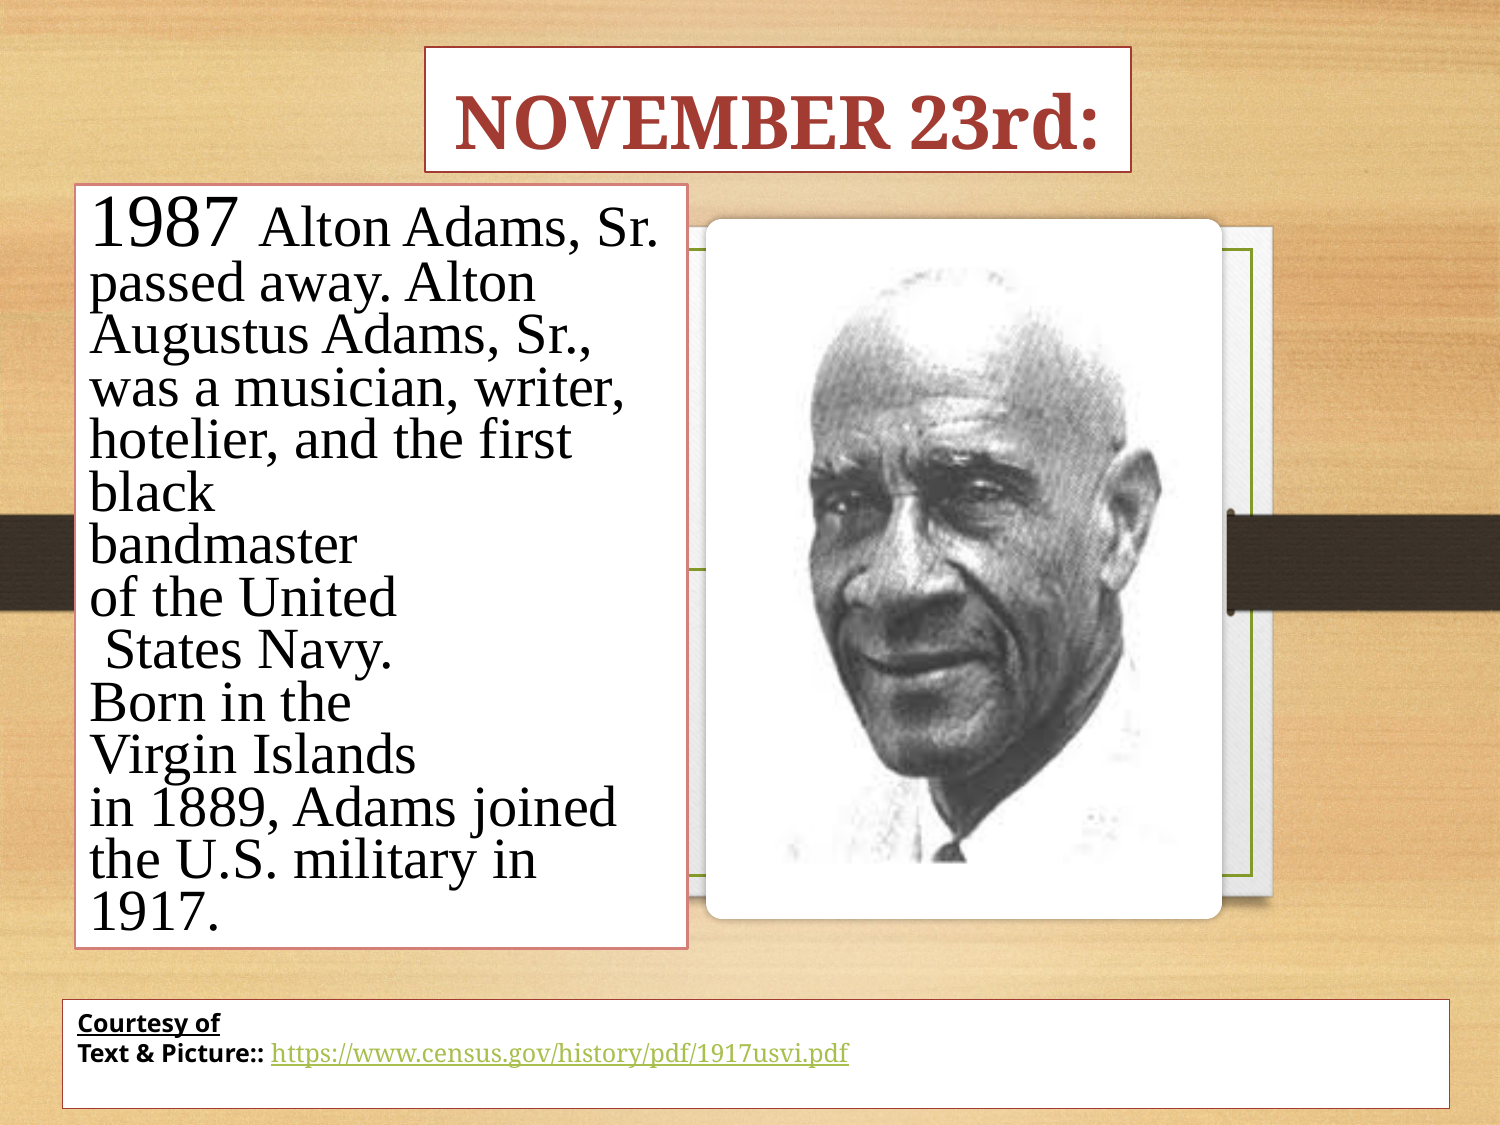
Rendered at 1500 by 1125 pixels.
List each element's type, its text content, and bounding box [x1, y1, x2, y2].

picture [0, 0, 1500, 1125]
text_box 1987 Alton Adams, Sr. passed away. Alton Augustus Adams, Sr., was a musician, writer, hotelier, and the first black bandmaster of the United States Navy. Born in the Virgin Islands in 1889, Adams joined the U.S. military in 1917. [74, 183, 689, 950]
text_box NOVEMBER 23rd: [424, 46, 1132, 173]
text_box Courtesy of Text & Picture:: https://www.census.gov/history/pdf/1917usvi.pdf [62, 999, 1450, 1109]
